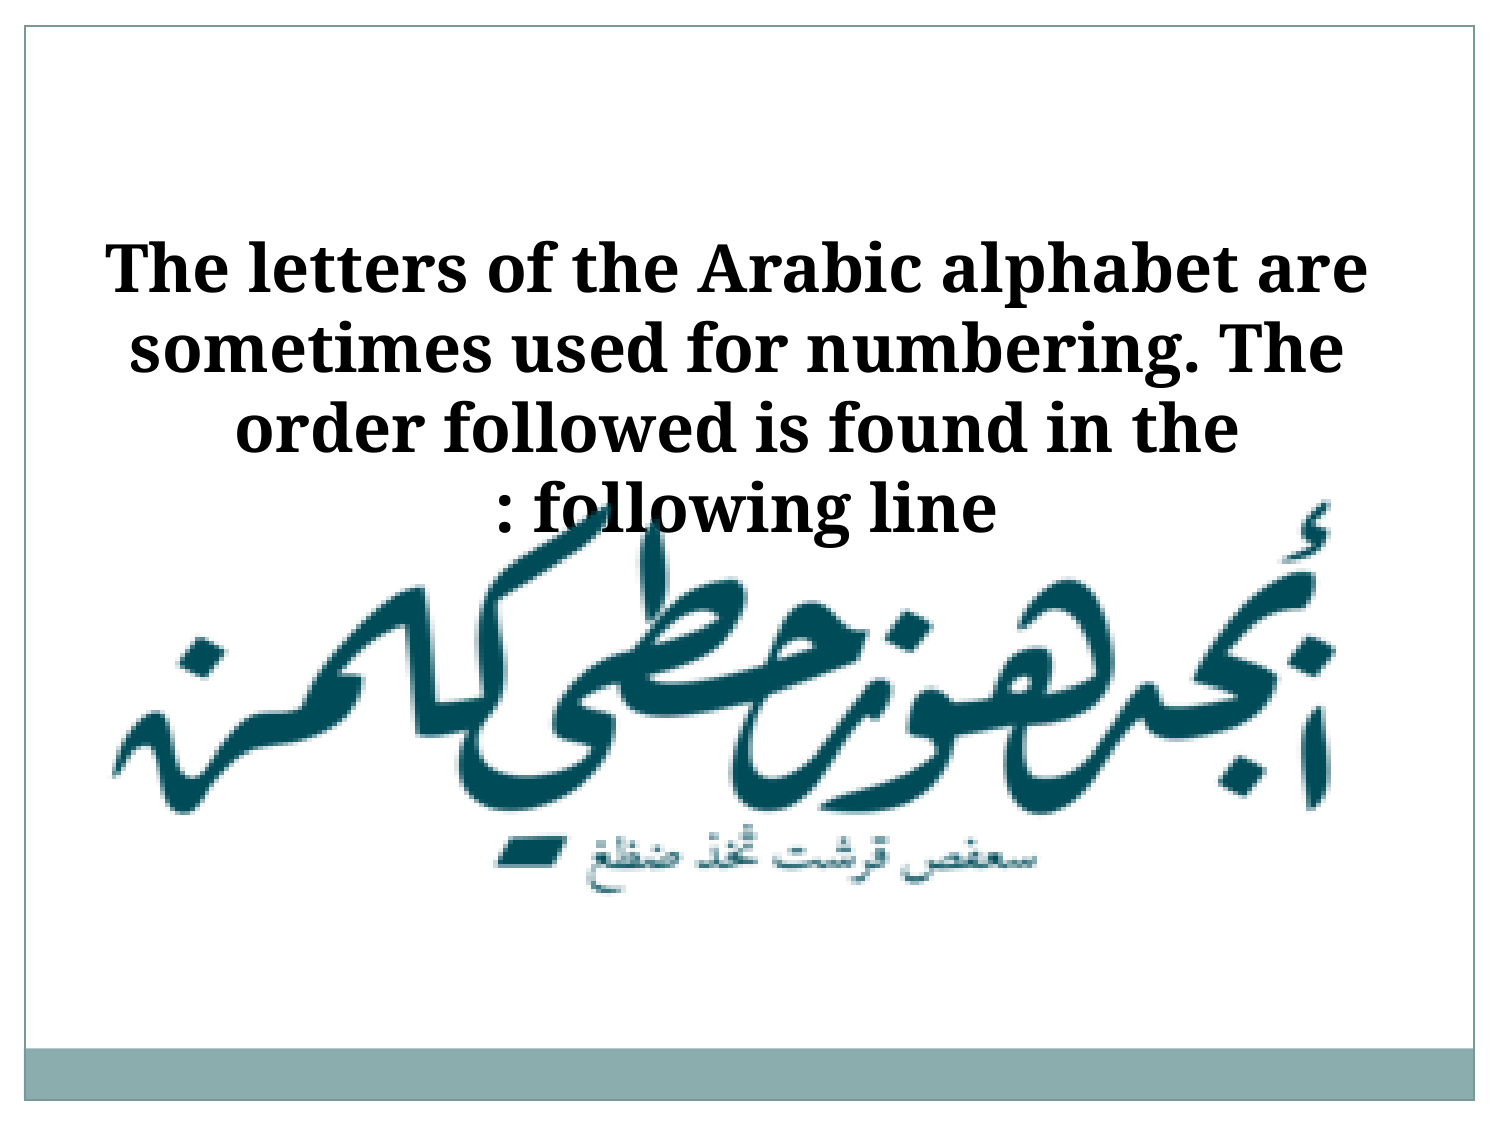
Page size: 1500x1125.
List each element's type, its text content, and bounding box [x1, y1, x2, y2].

text_box The letters of the Arabic alphabet are sometimes used for numbering. The order followed is found in the following line : [88, 218, 1388, 474]
picture [88, 475, 1389, 906]
